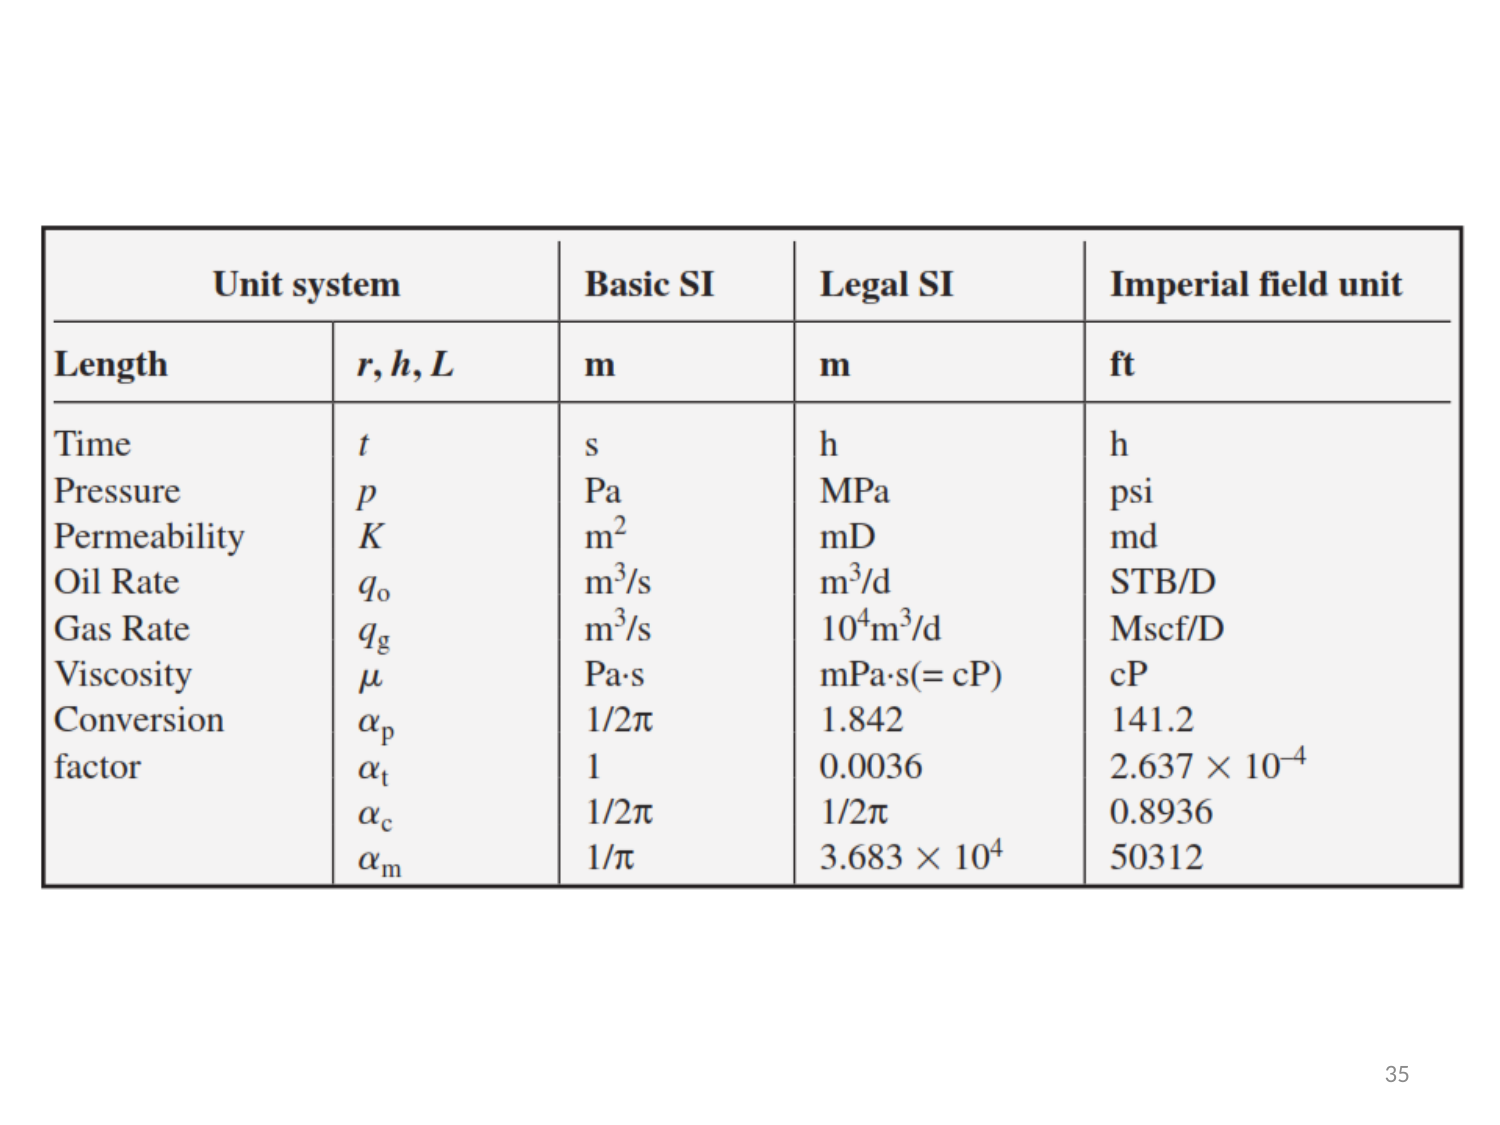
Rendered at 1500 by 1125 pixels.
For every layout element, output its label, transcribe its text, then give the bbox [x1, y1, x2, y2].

picture [29, 218, 1471, 907]
slide_number 35 [1074, 1042, 1425, 1103]
